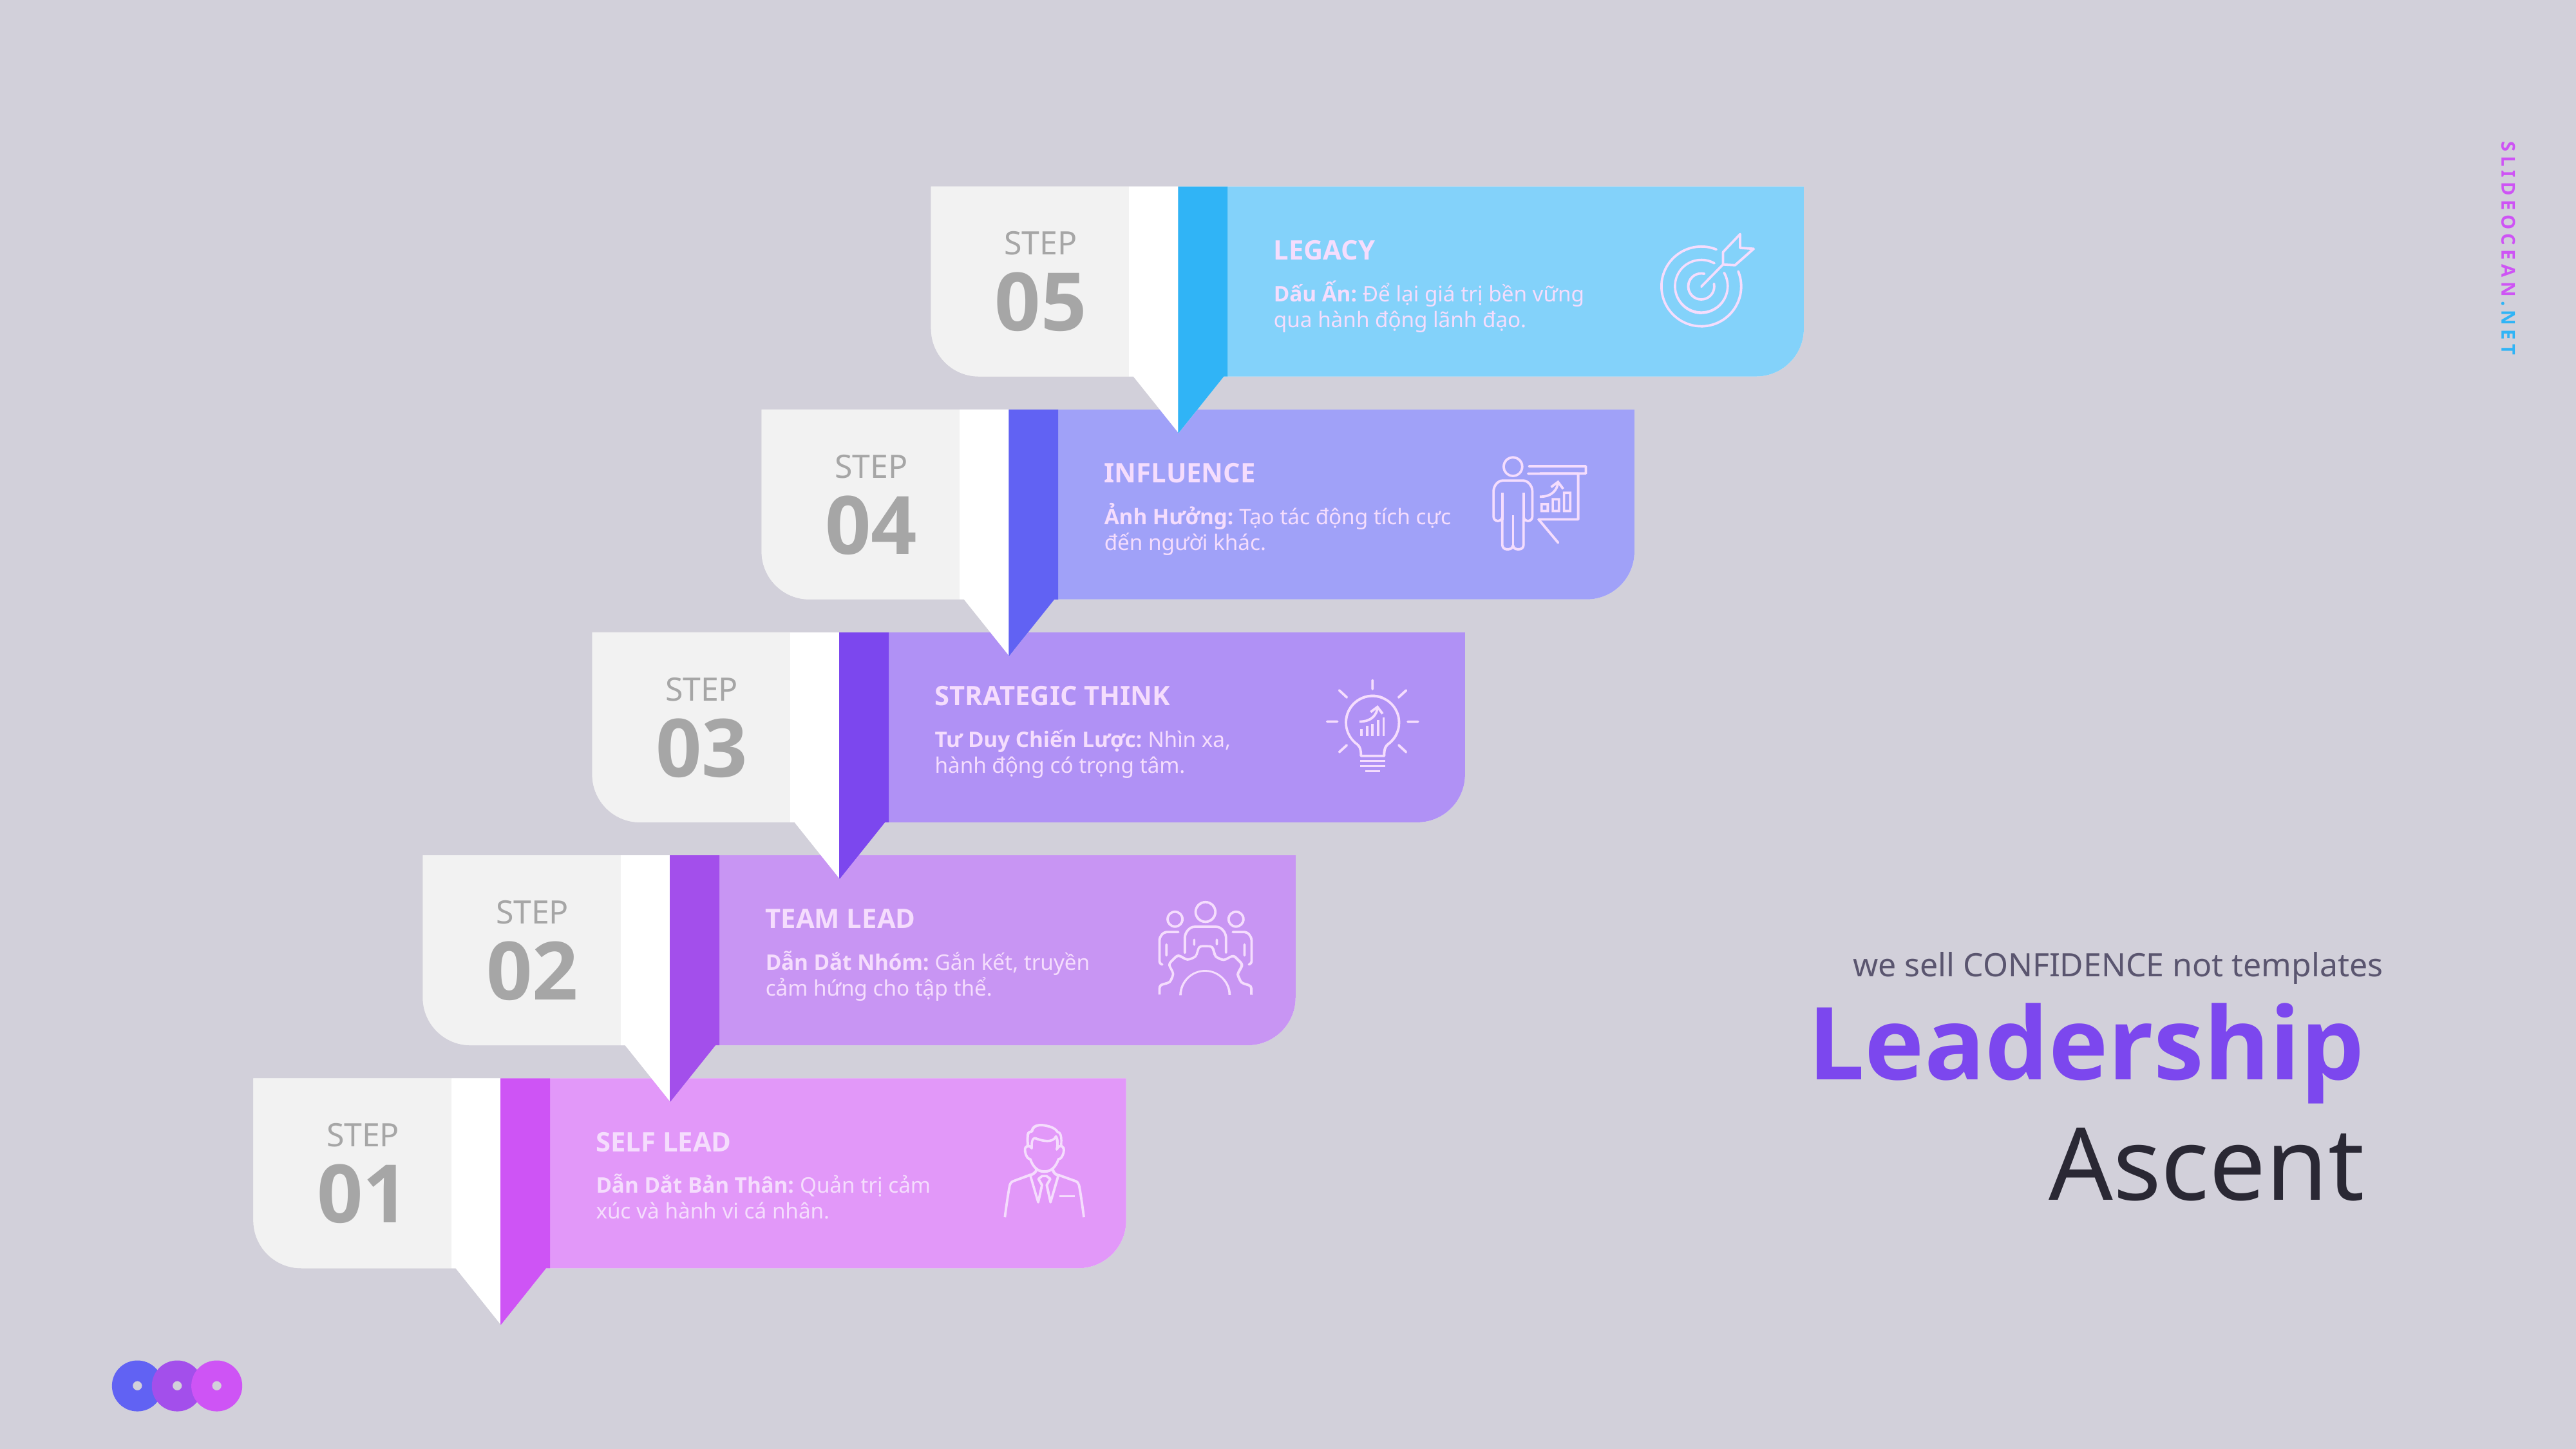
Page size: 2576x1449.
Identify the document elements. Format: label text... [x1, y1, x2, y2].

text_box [592, 632, 1466, 880]
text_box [576, 1124, 983, 1234]
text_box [915, 678, 1322, 788]
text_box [931, 186, 1804, 433]
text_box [422, 855, 1296, 1103]
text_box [1492, 455, 1587, 551]
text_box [1157, 900, 1253, 996]
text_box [761, 409, 1635, 657]
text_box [1254, 232, 1661, 342]
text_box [1325, 678, 1420, 773]
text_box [746, 901, 1153, 1011]
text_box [782, 445, 960, 552]
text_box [1084, 455, 1492, 565]
text_box Leadership Ascent [1798, 974, 2374, 1226]
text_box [613, 668, 791, 775]
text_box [1003, 1123, 1086, 1218]
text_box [444, 891, 621, 998]
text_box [274, 1114, 452, 1220]
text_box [252, 1077, 1127, 1325]
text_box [952, 222, 1130, 329]
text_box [1660, 232, 1756, 328]
text_box we sell CONFIDENCE not templates [1843, 939, 2393, 988]
